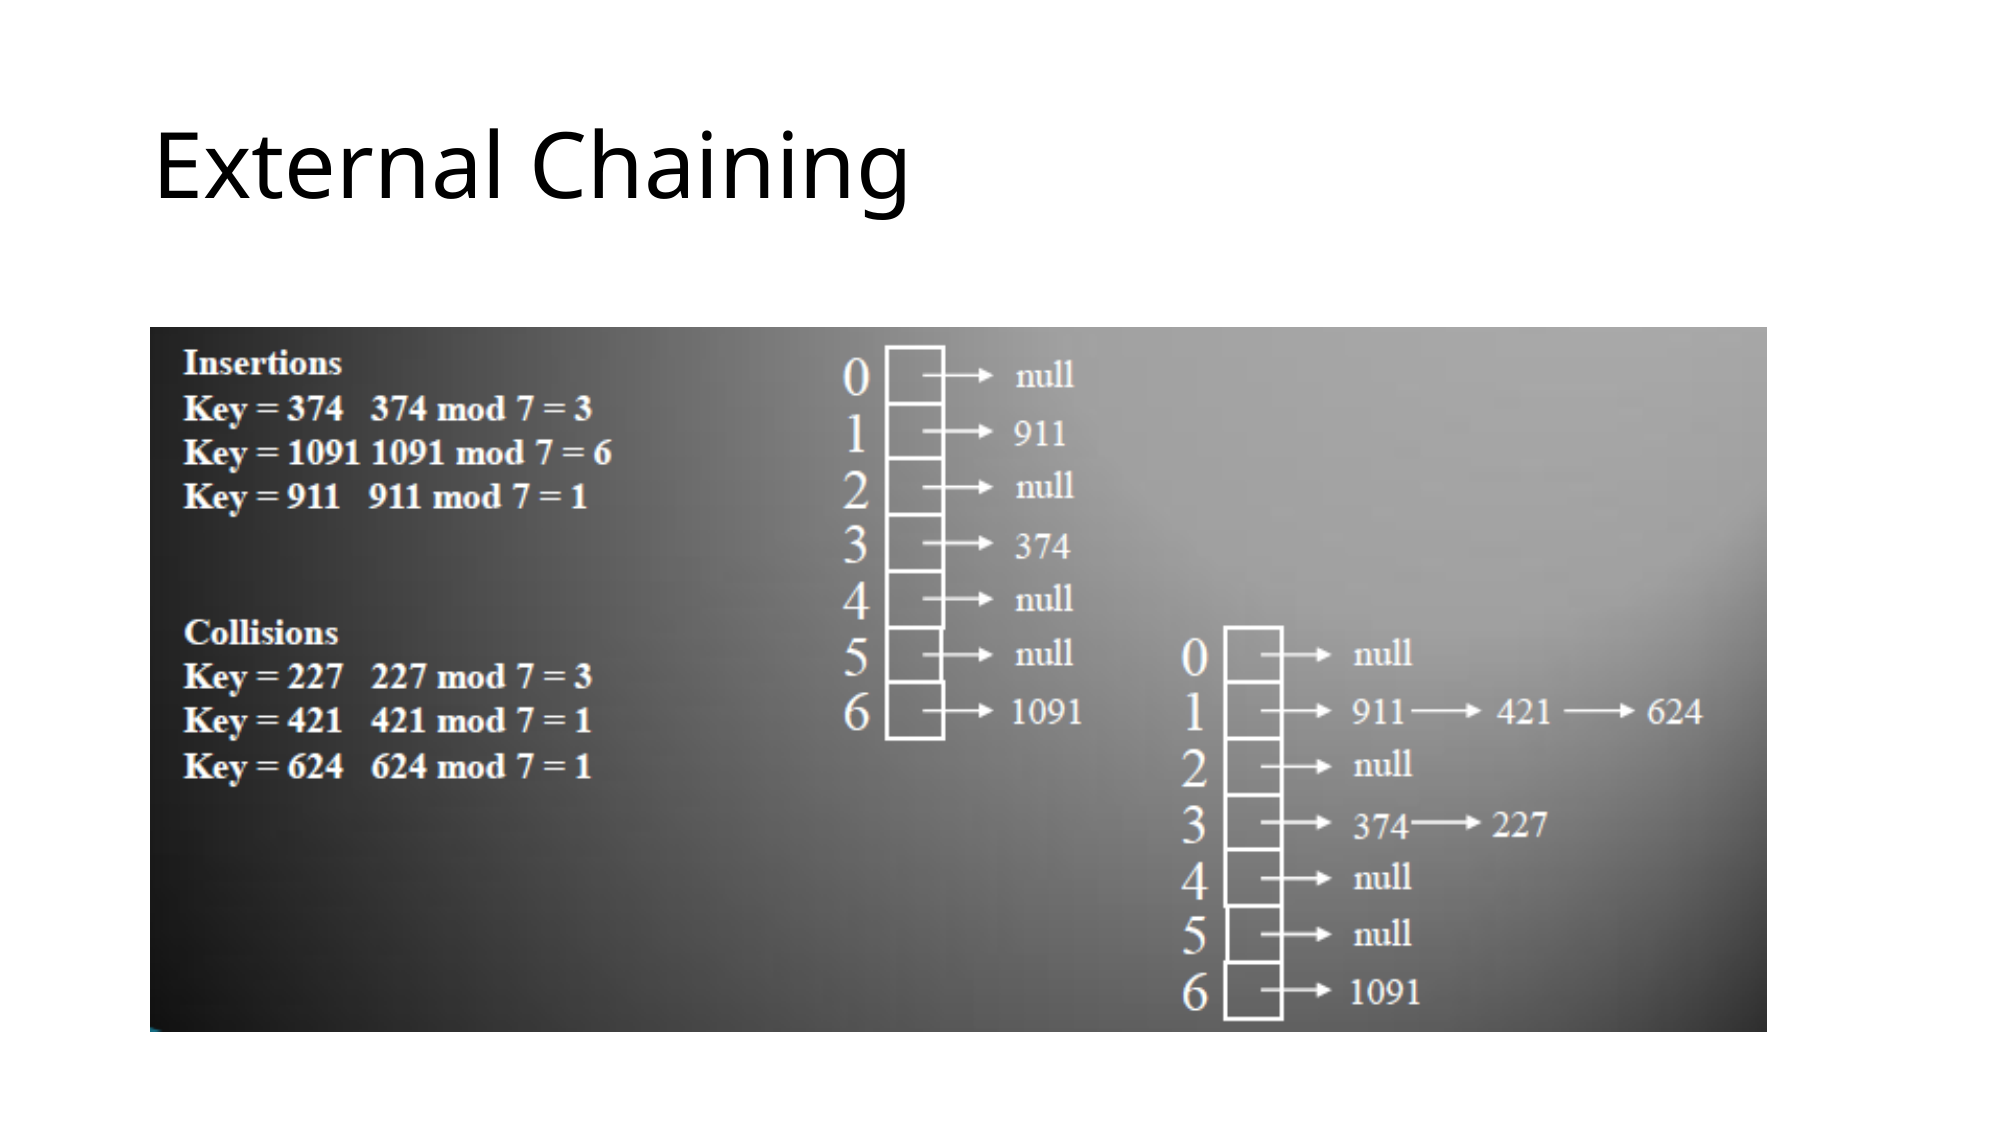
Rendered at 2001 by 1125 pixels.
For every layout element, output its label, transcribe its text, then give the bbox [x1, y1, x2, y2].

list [150, 327, 1767, 1032]
title External Chaining [137, 59, 1863, 278]
